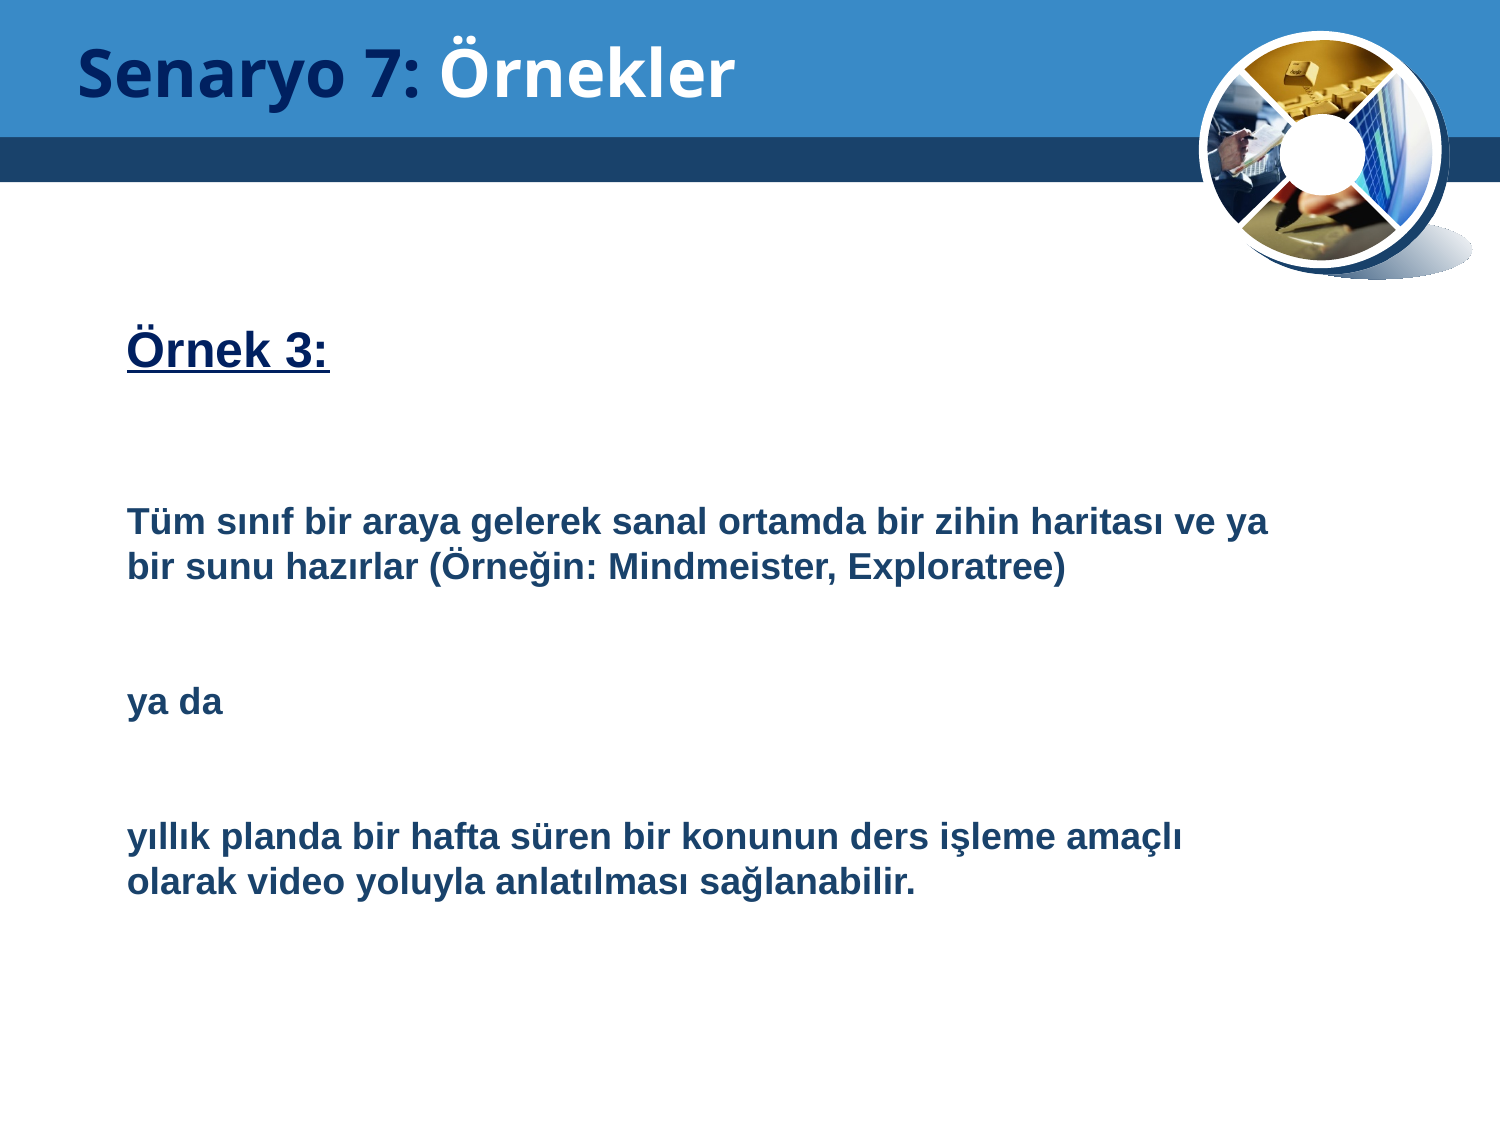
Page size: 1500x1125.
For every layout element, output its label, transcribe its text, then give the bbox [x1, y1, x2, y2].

title Senaryo 7: Örnekler [62, 24, 1276, 118]
picture [1251, 181, 1396, 261]
text_box Örnek 3: Tüm sınıf bir araya gelerek sanal ortamda bir zihin haritası ve ya bir sunu hazırlar (Örneğin: Mindmeister, Exploratree) ya da yıllık planda bir hafta süren bir konunun ders işleme amaçlı olarak video yoluyla anlatılması sağlanabilir. [112, 219, 1294, 910]
picture [1349, 73, 1433, 227]
picture [1207, 110, 1292, 219]
picture [1276, 40, 1394, 122]
